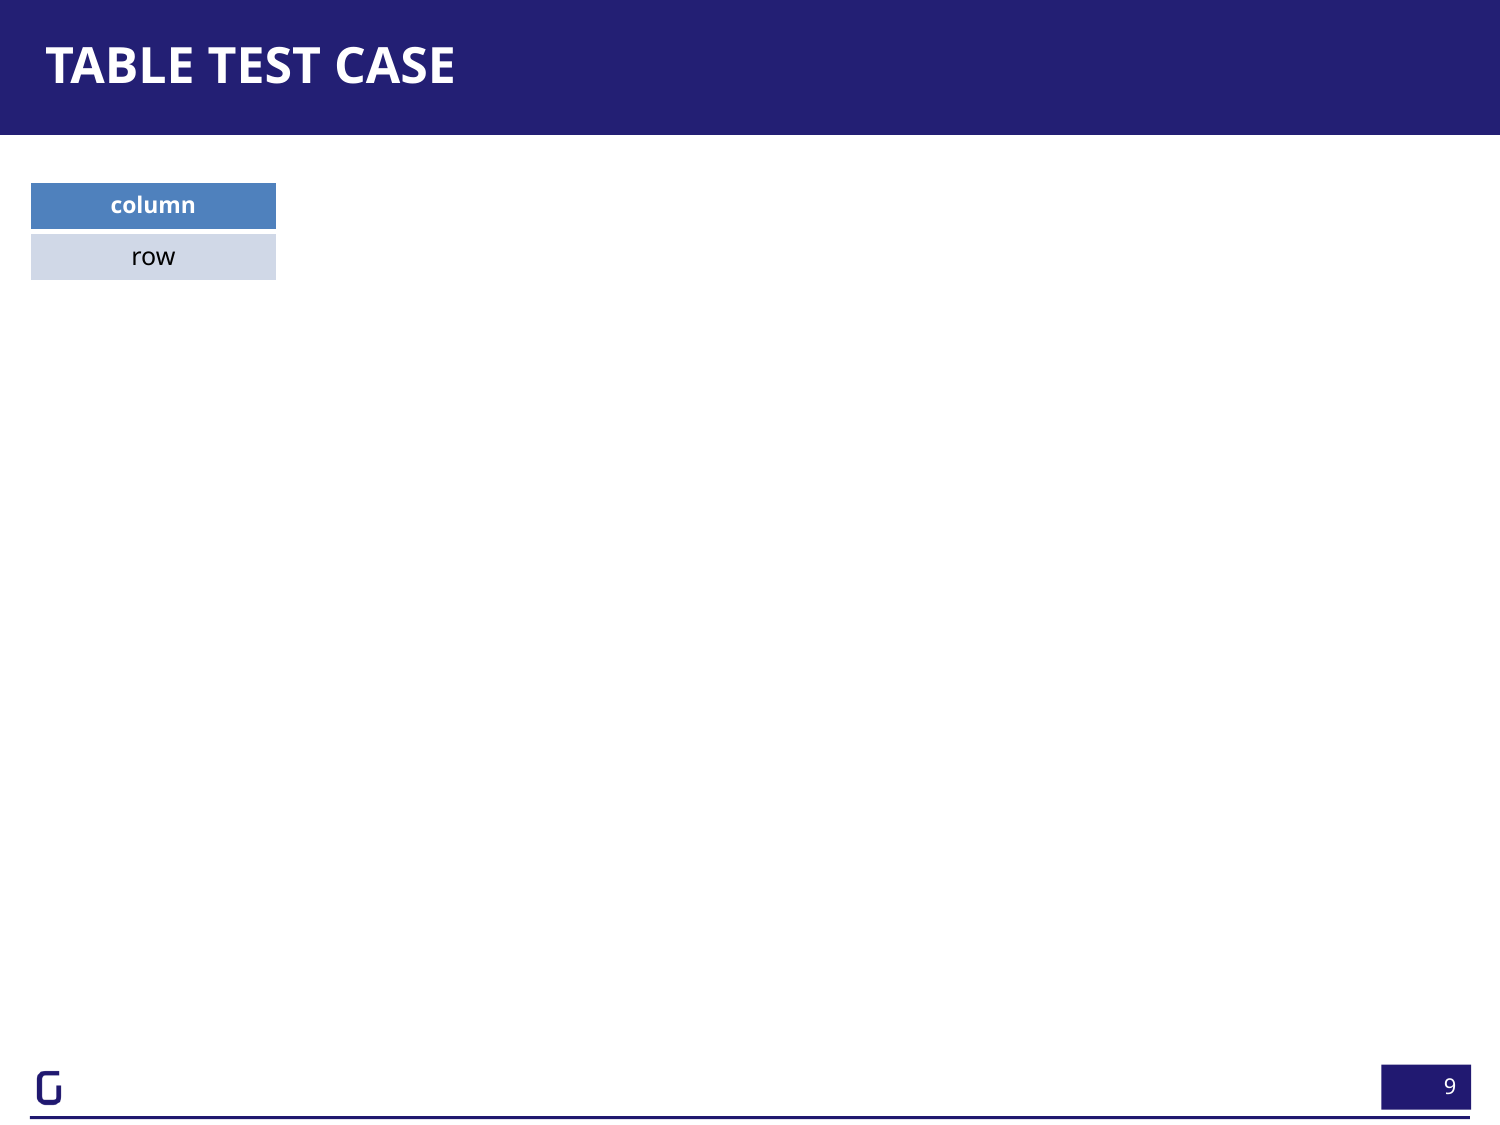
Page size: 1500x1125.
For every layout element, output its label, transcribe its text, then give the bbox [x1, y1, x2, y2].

table_header column [31, 183, 276, 229]
title Table test Case [30, 15, 1470, 120]
table_cell row [31, 234, 276, 280]
picture [30, 1064, 67, 1110]
